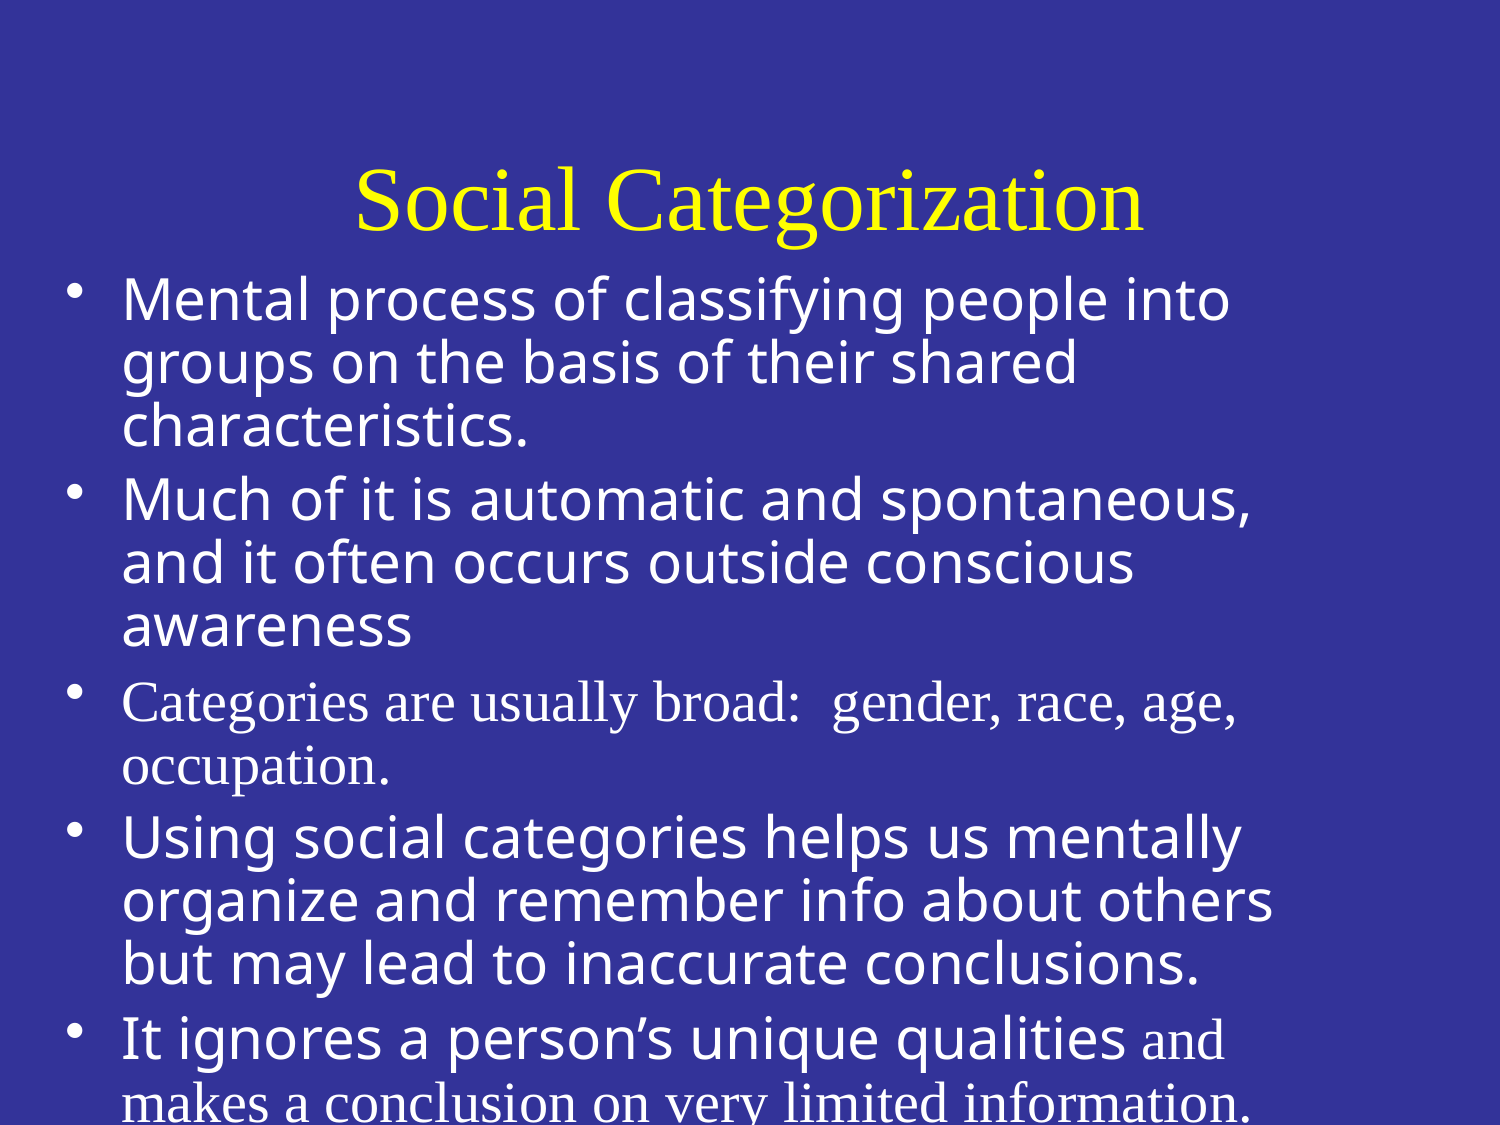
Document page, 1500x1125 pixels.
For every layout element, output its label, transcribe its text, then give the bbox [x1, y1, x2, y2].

list Mental process of classifying people into groups on the basis of their shared characteristics. Much of it is automatic and spontaneous, and it often occurs outside conscious awareness Categories are usually broad: gender, race, age, occupation. Using social categories helps us mentally organize and remember info about others but may lead to inaccurate conclusions. It ignores a person’s unique qualities and makes a conclusion on very limited information. [49, 262, 1388, 1001]
title Social Categorization [112, 99, 1388, 262]
